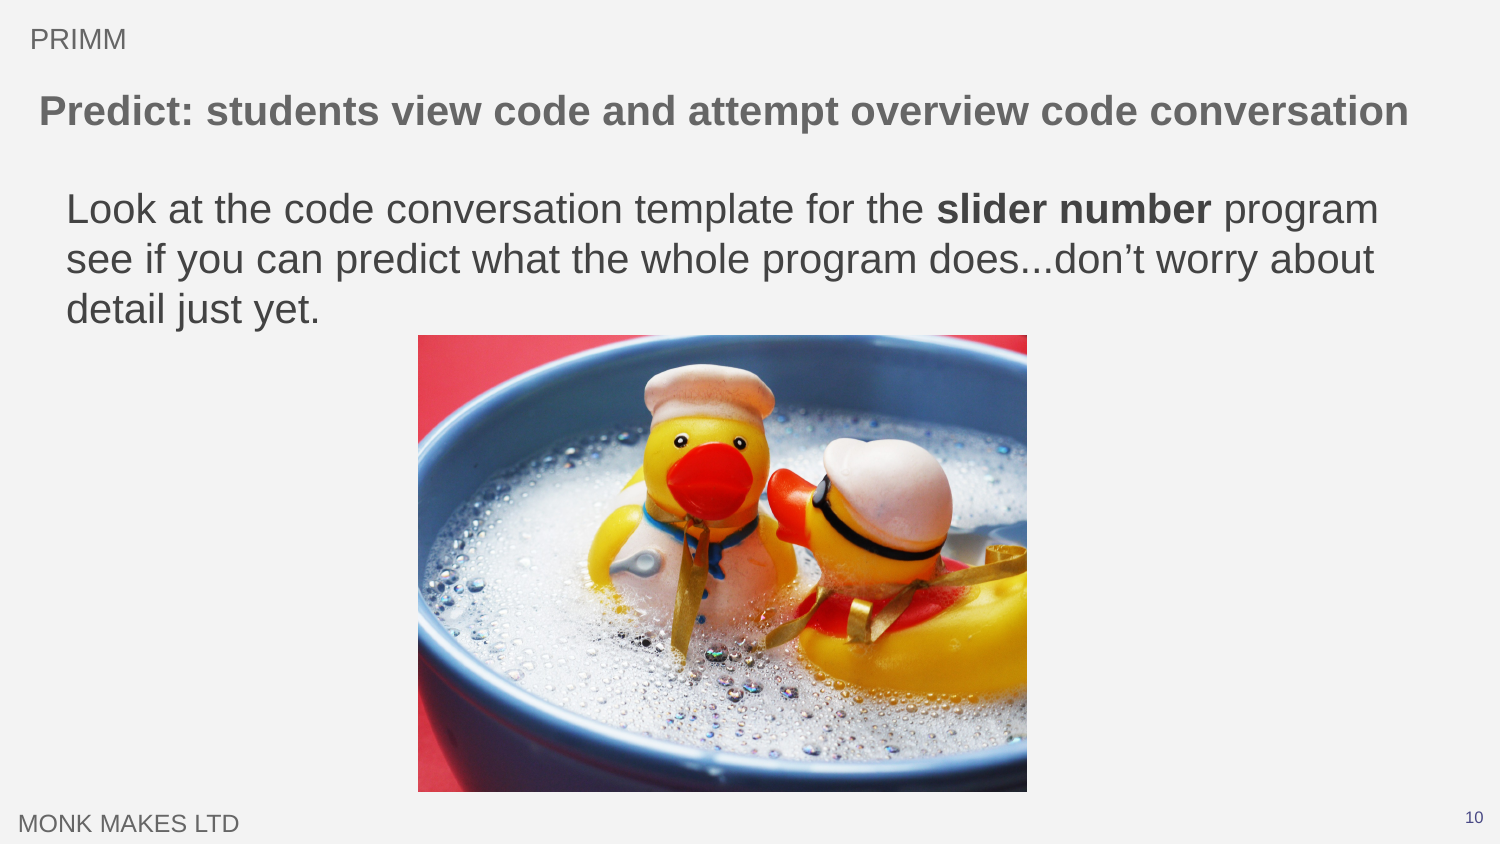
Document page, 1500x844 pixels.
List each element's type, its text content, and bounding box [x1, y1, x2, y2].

subtitle PRIMM [14, 0, 1500, 52]
picture [418, 335, 1027, 793]
slide_number ‹#› [1448, 792, 1500, 844]
text_box Look at the code conversation template for the slider number program see if you can predict what the whole program does...don’t worry about detail just yet. [51, 166, 1438, 318]
title Predict: students view code and attempt overview code conversation [24, 52, 1477, 167]
